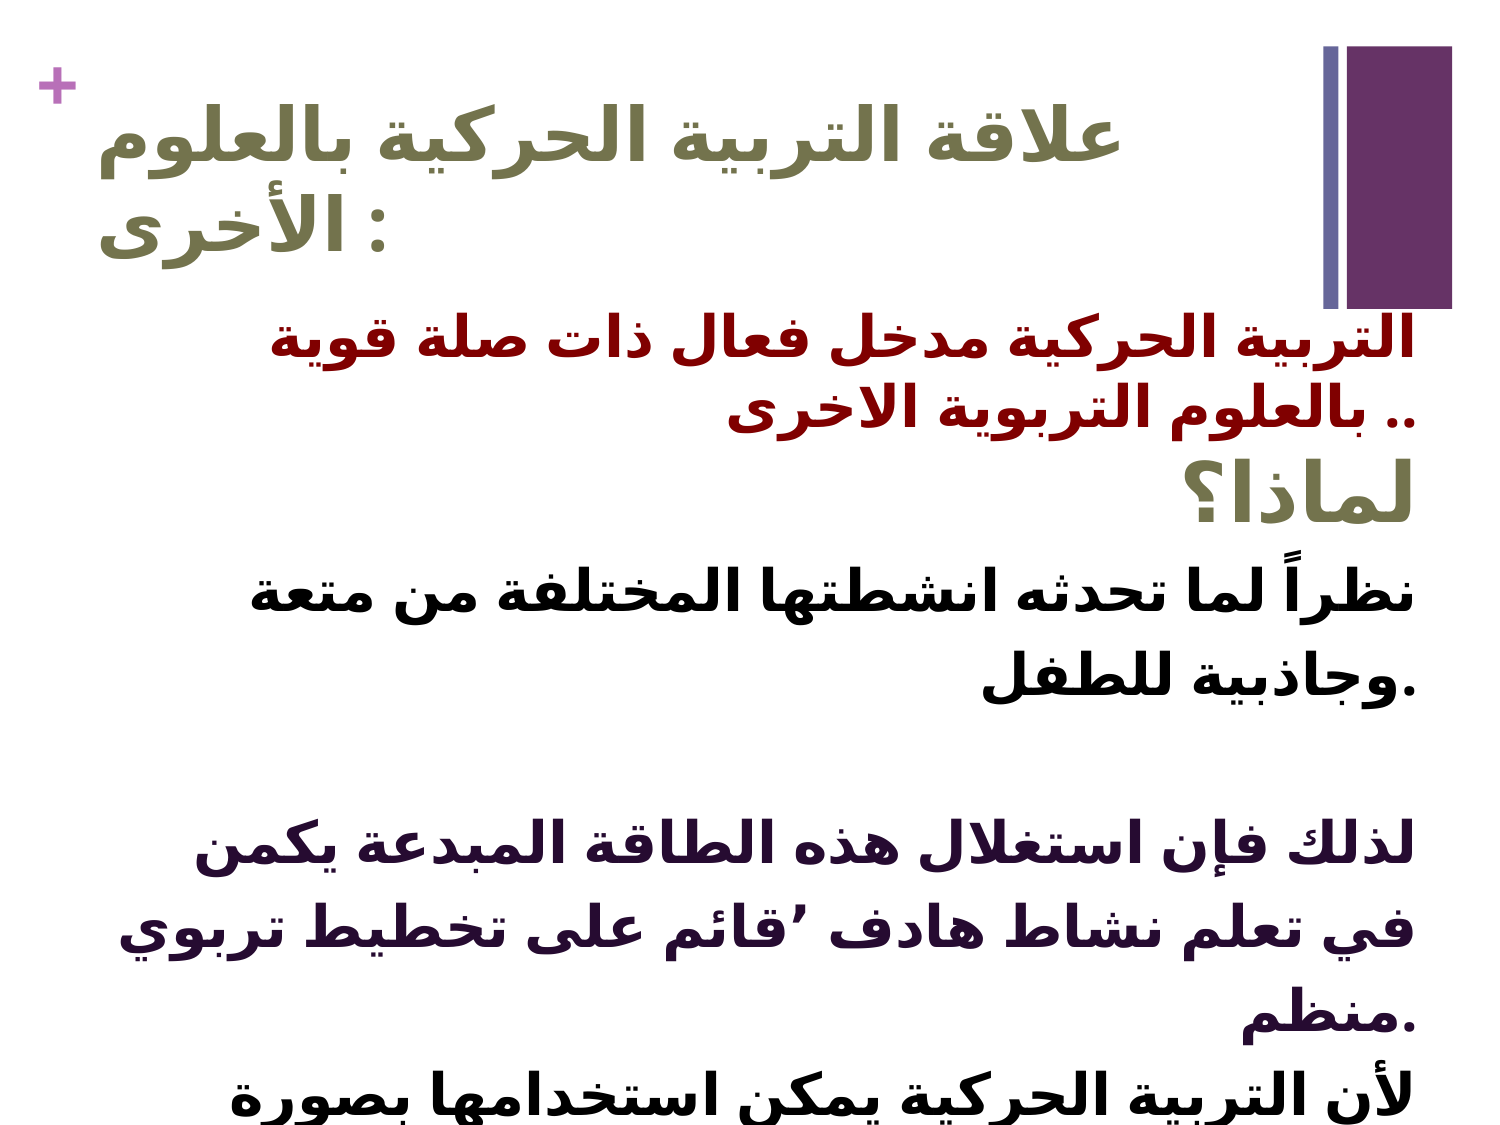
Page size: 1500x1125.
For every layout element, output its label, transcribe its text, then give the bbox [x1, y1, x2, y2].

text_box التربية الحركية مدخل فعال ذات صلة قوية بالعلوم التربوية الاخرى .. لماذا؟ نظراً لما تحدثه انشطتها المختلفة من متعة وجاذبية للطفل. لذلك فإن استغلال هذه الطاقة المبدعة يكمن في تعلم نشاط هادف ٬قائم على تخطيط تربوي منظم. لأن التربية الحركية يمكن استخدامها بصورة كلية في تعلم العلوم التربوية الأخرى , وإخراج هذه العلوم من حيز الجمود إلى حيز الحركة الطبيعية الشيقة والممتعة للطفل . [81, 292, 1433, 1125]
title علاقة التربية الحركية بالعلوم الأخرى : [81, 79, 1322, 263]
